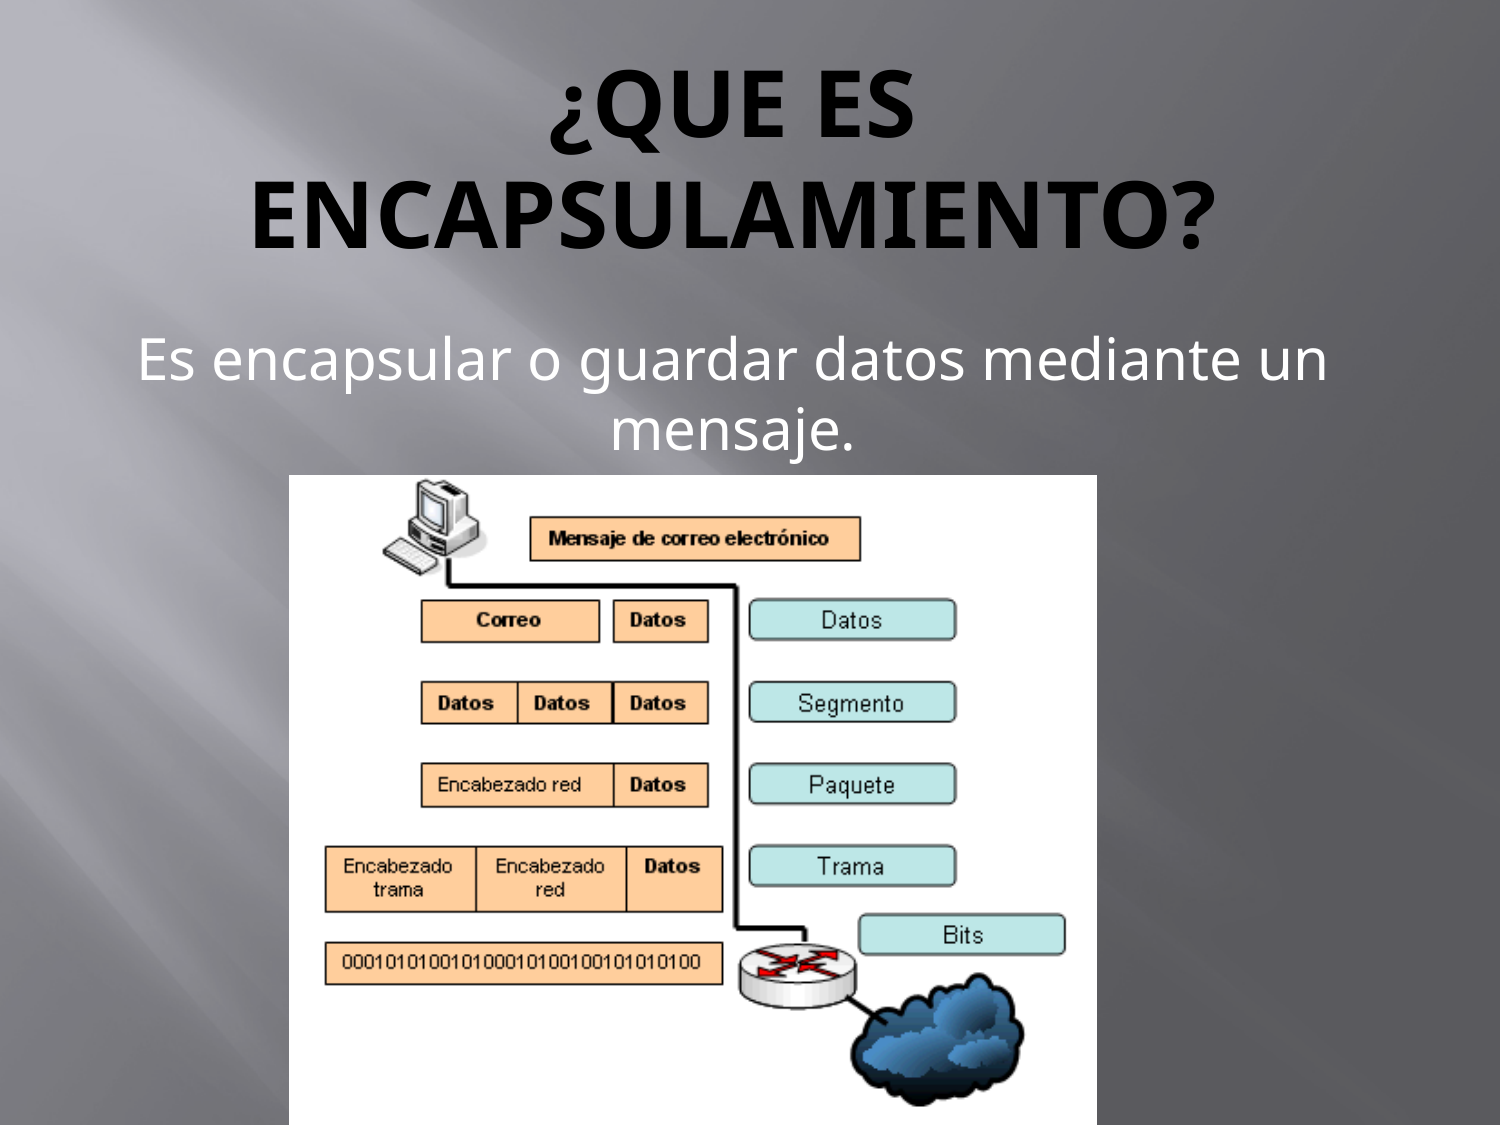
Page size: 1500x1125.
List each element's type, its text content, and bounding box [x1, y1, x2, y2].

picture [289, 475, 1097, 1125]
subtitle Es encapsular o guardar datos mediante un mensaje. [88, 314, 1377, 711]
title ¿QUE ES ENCAPSULAMIENTO? [88, 42, 1377, 268]
